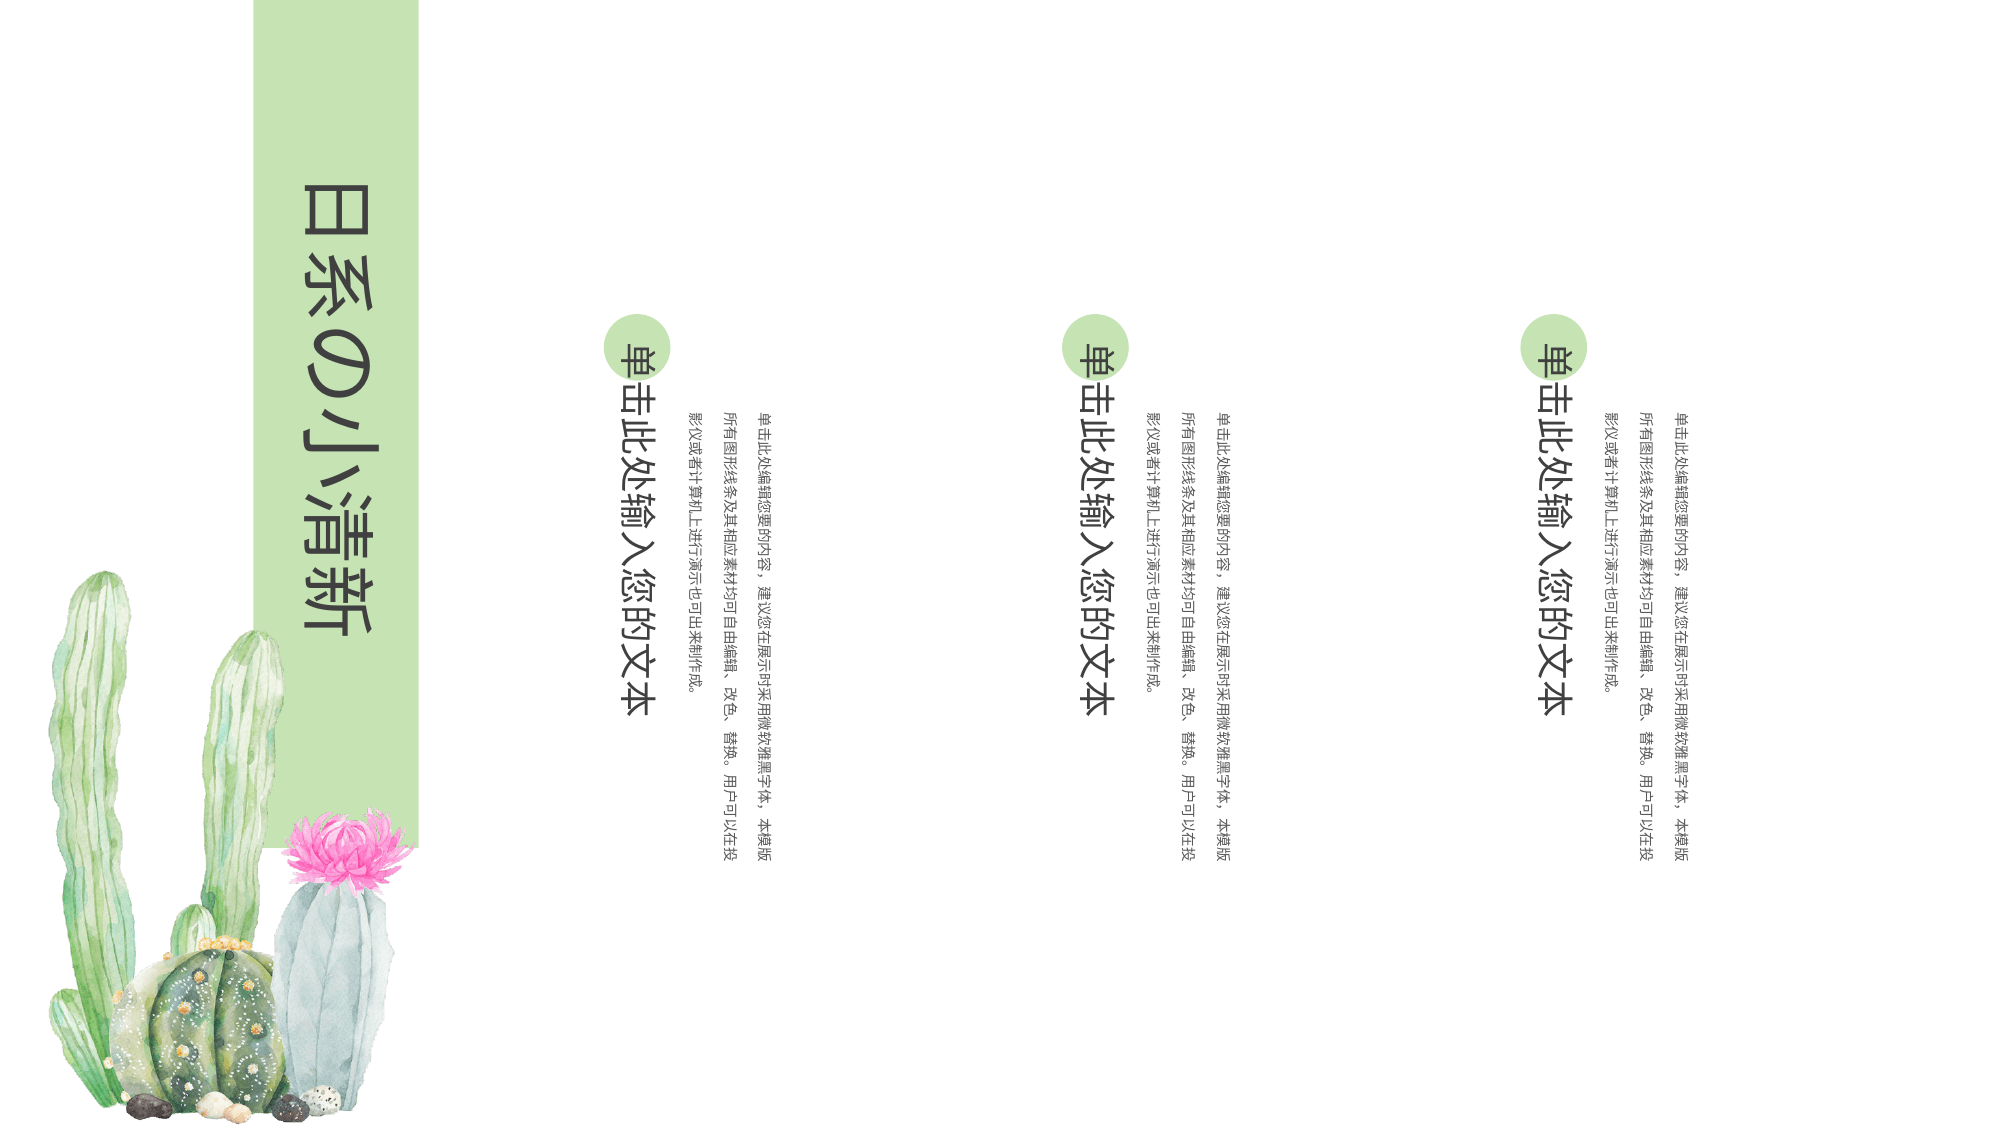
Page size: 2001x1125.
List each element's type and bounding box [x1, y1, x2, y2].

picture [31, 525, 418, 1125]
text_box [594, 313, 800, 882]
text_box [1052, 313, 1258, 882]
text_box [253, 0, 419, 848]
text_box [1511, 313, 1717, 882]
